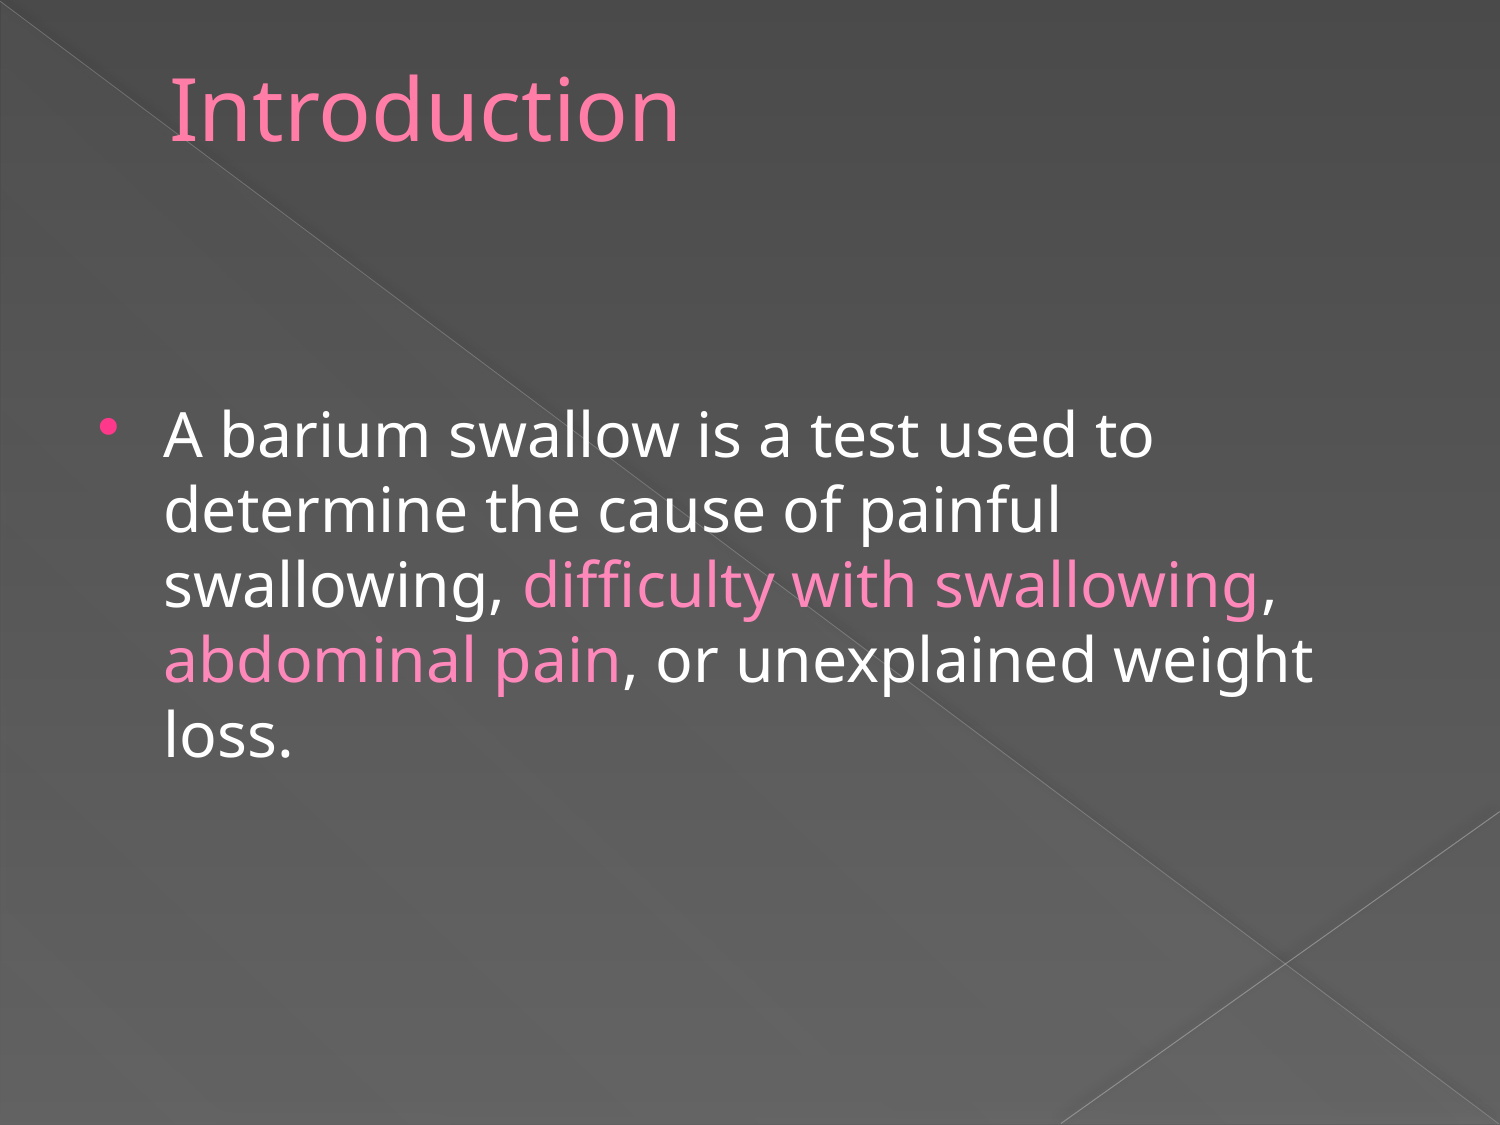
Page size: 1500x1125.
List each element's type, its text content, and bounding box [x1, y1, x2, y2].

title Introduction [75, 43, 1425, 274]
list A barium swallow is a test used to determine the cause of painful swallowing, difficulty with swallowing, abdominal pain, or unexplained weight loss. [75, 299, 1425, 1059]
